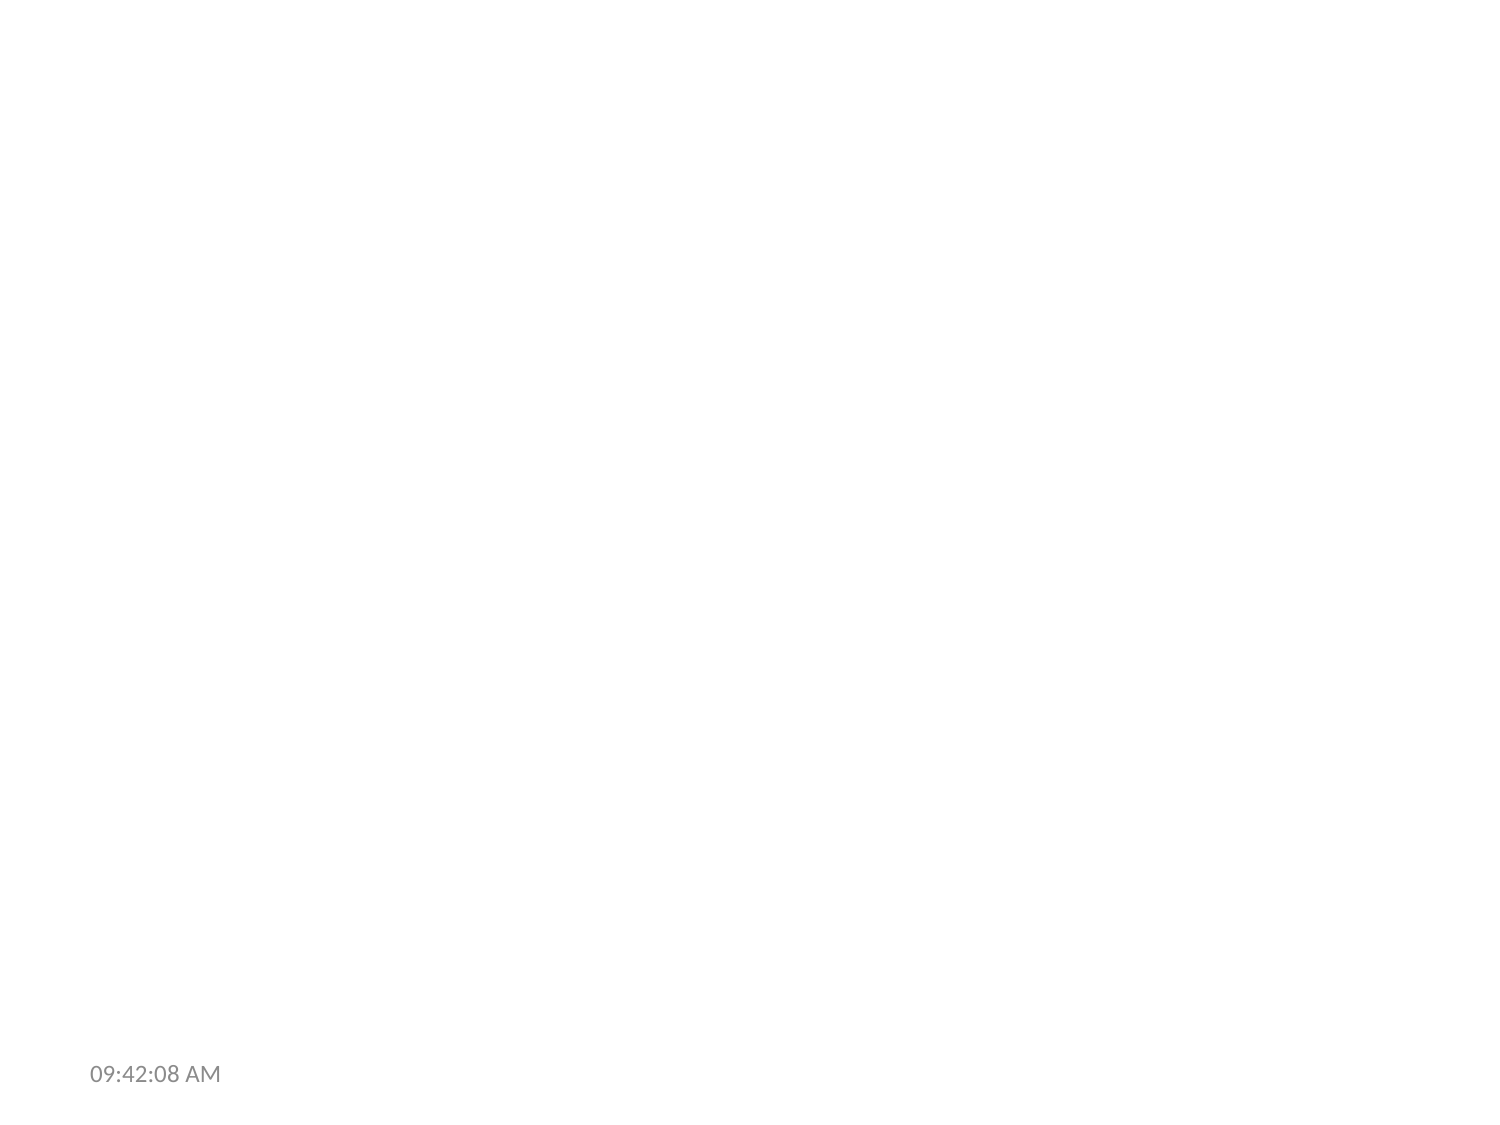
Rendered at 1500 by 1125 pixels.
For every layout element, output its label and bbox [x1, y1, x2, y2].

slide_number [75, 1042, 425, 1103]
